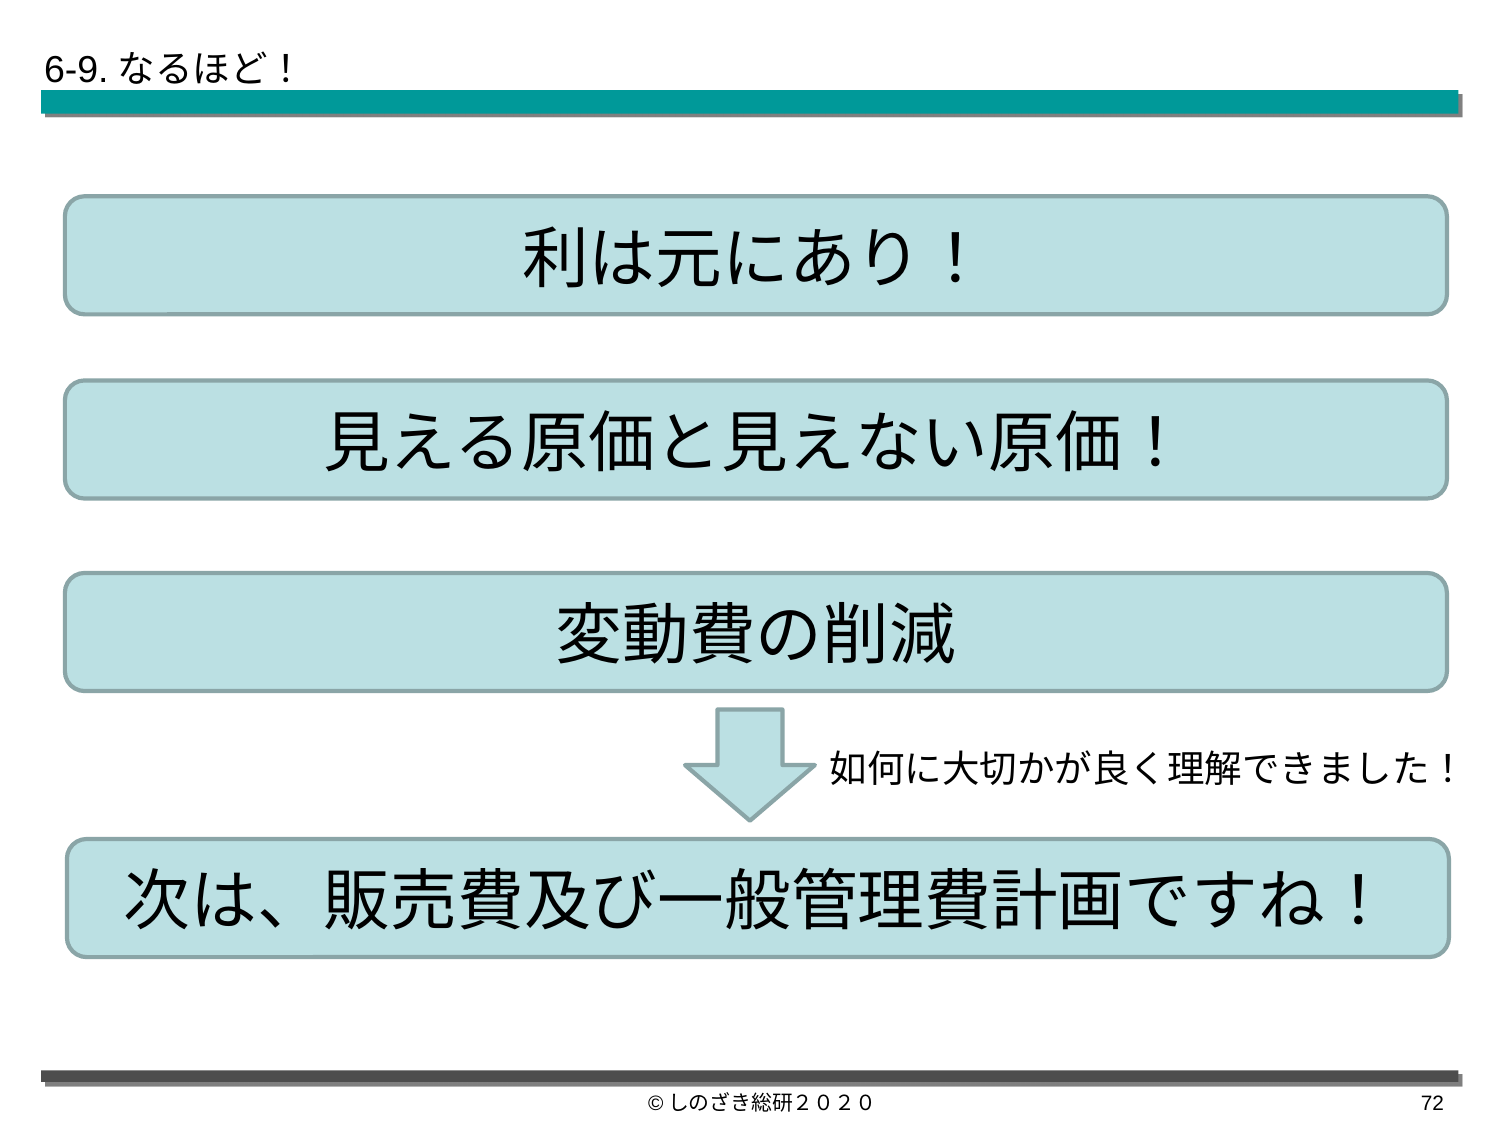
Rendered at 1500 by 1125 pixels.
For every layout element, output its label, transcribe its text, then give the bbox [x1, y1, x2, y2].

footer ©しのざき総研２０２０ [524, 1082, 1000, 1125]
text_box 利は元にあり！ [62, 194, 1450, 317]
text_box 如何に大切かが良く理解できました！ [814, 738, 1483, 798]
text_box 変動費の削減 [62, 570, 1450, 694]
slide_number 71 [1108, 1082, 1459, 1125]
text_box 次は、販売費及び一般管理費計画ですね！ [64, 836, 1452, 960]
text_box 6-9.なるほど！ [29, 37, 1020, 98]
text_box [683, 707, 814, 823]
text_box 見える原価と見えない原価！ [62, 378, 1450, 501]
